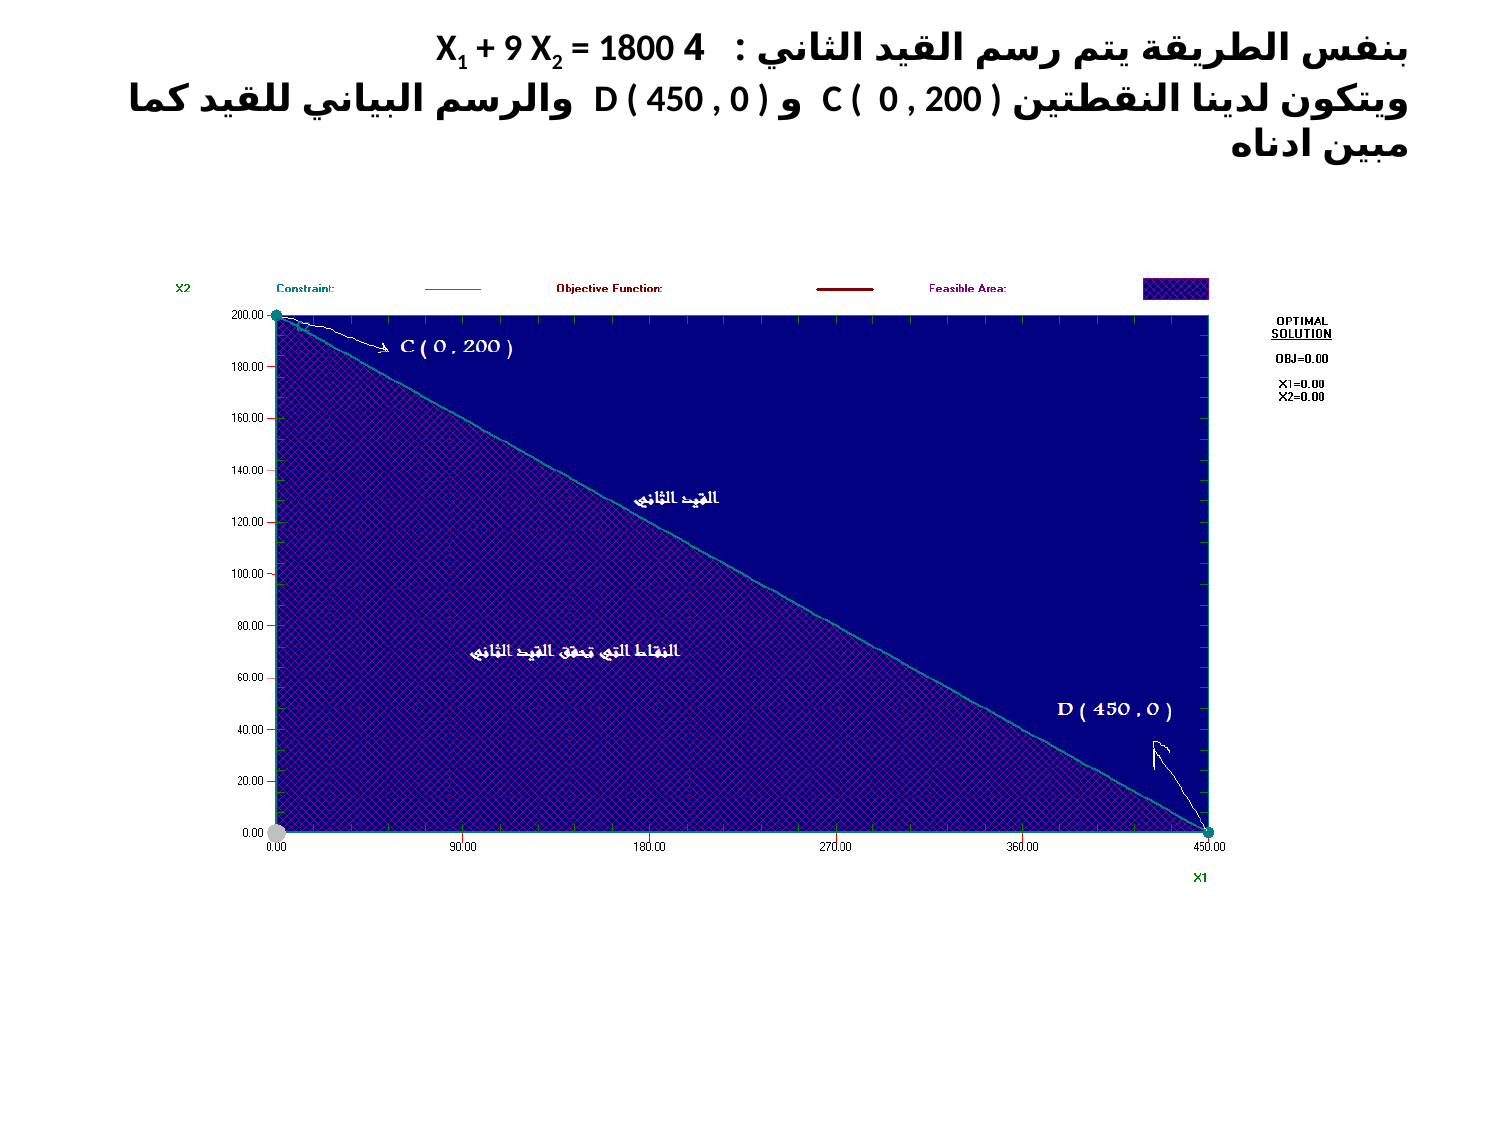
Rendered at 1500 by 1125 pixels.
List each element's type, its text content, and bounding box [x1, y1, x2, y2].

title بنفس الطريقة يتم رسم القيد الثاني : 4 X1 + 9 X2 = 1800 ويتكون لدينا النقطتين C ( 0 , 200 ) و D ( 450 , 0 ) والرسم البياني للقيد كما مبين ادناه [75, 45, 1425, 233]
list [89, 262, 1411, 1006]
